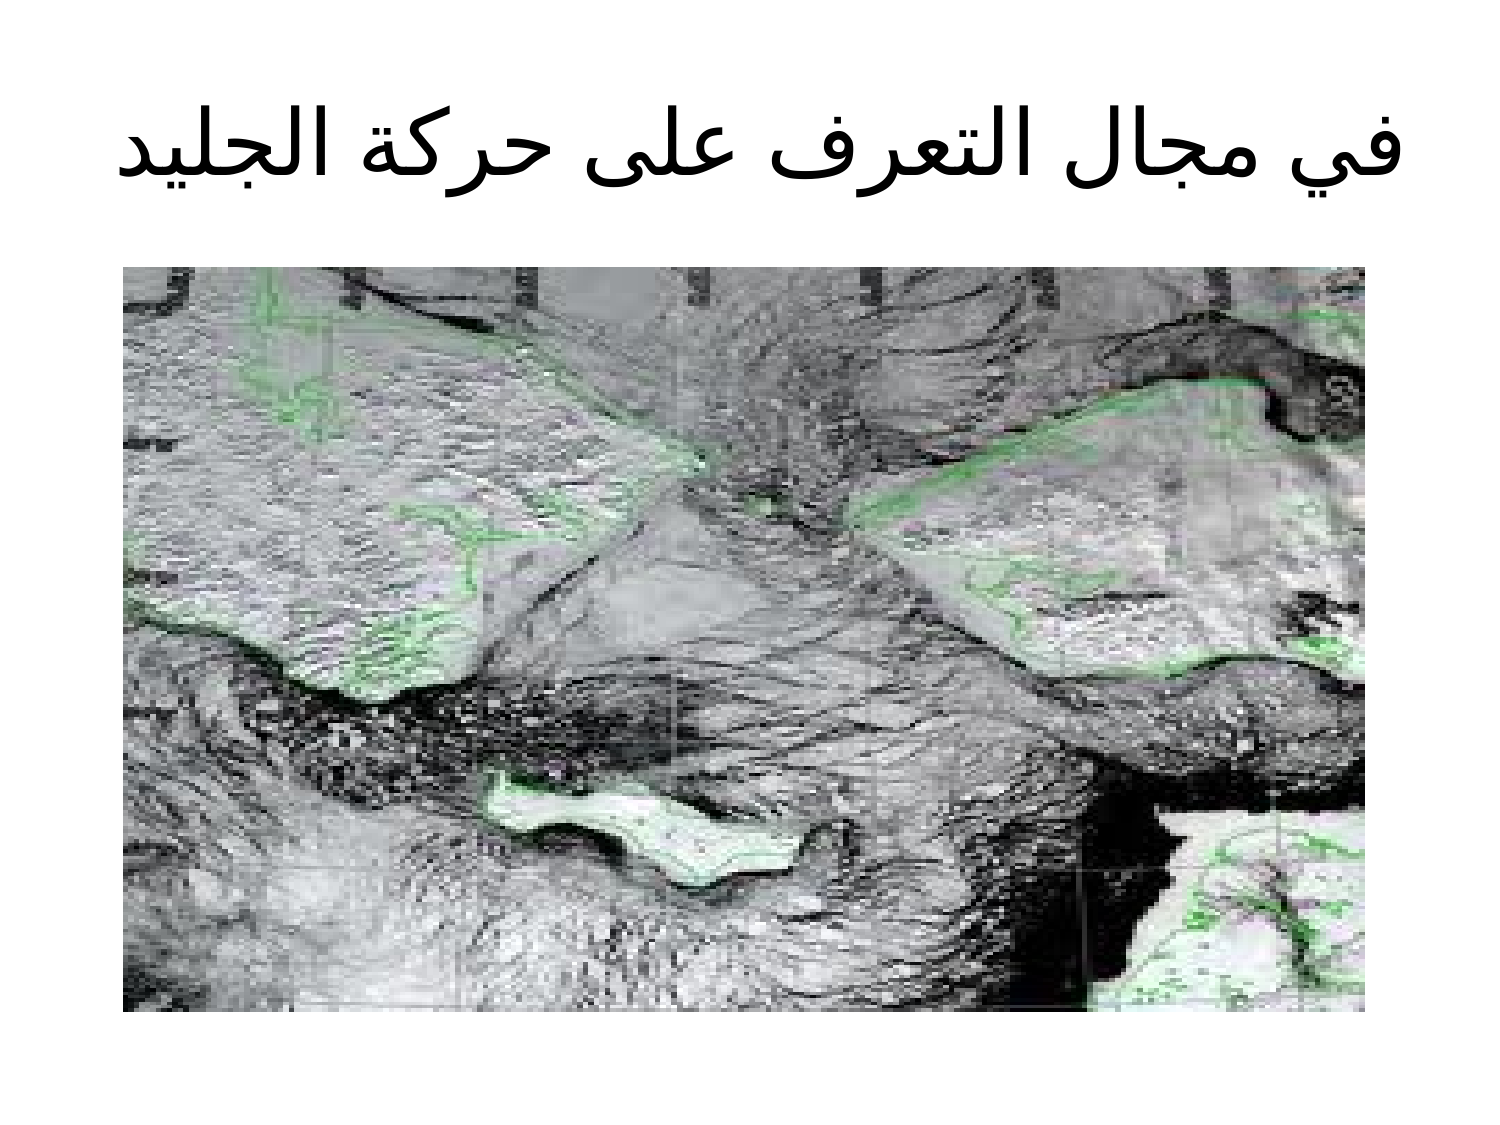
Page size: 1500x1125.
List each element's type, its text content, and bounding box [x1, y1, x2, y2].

title في مجال التعرف على حركة الجليد [75, 45, 1425, 233]
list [123, 266, 1365, 1012]
